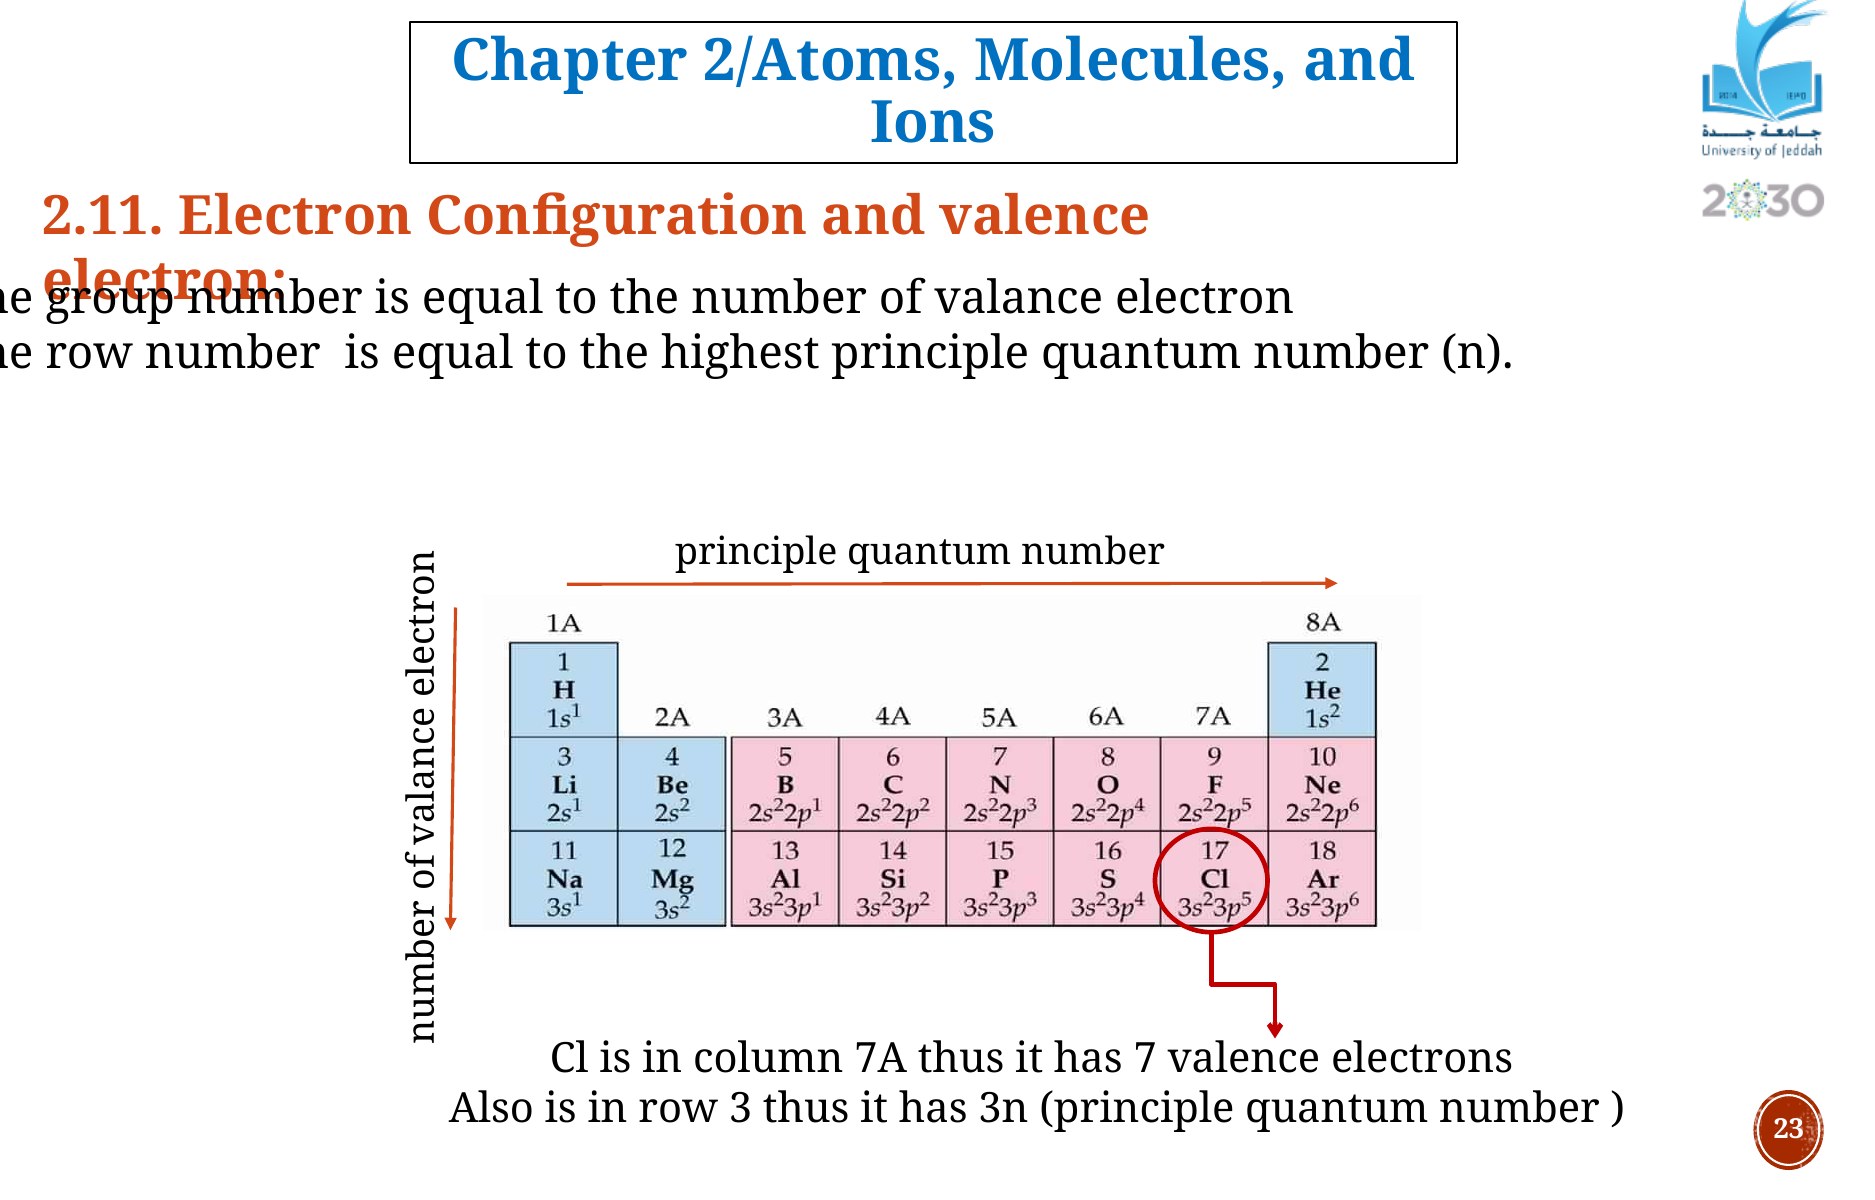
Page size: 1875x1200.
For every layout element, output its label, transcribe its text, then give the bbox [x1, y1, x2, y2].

text_box 2.11. Electron Configuration and valence electron: [26, 173, 1229, 259]
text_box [395, 524, 1418, 985]
text_box The group number is equal to the number of valance electron The row number is equal to the highest principle quantum number (n). [0, 259, 1530, 385]
text_box Cl is in column 7A thus it has 7 valence electrons Also is in row 3 thus it has 3n (principle quantum number ) [433, 1023, 1641, 1139]
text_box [1190, 953, 1296, 1014]
text_box Chapter 2/Atoms, Molecules, and Ions [409, 21, 1458, 164]
slide_number 23 [1739, 1097, 1838, 1162]
picture [1681, 0, 1846, 227]
